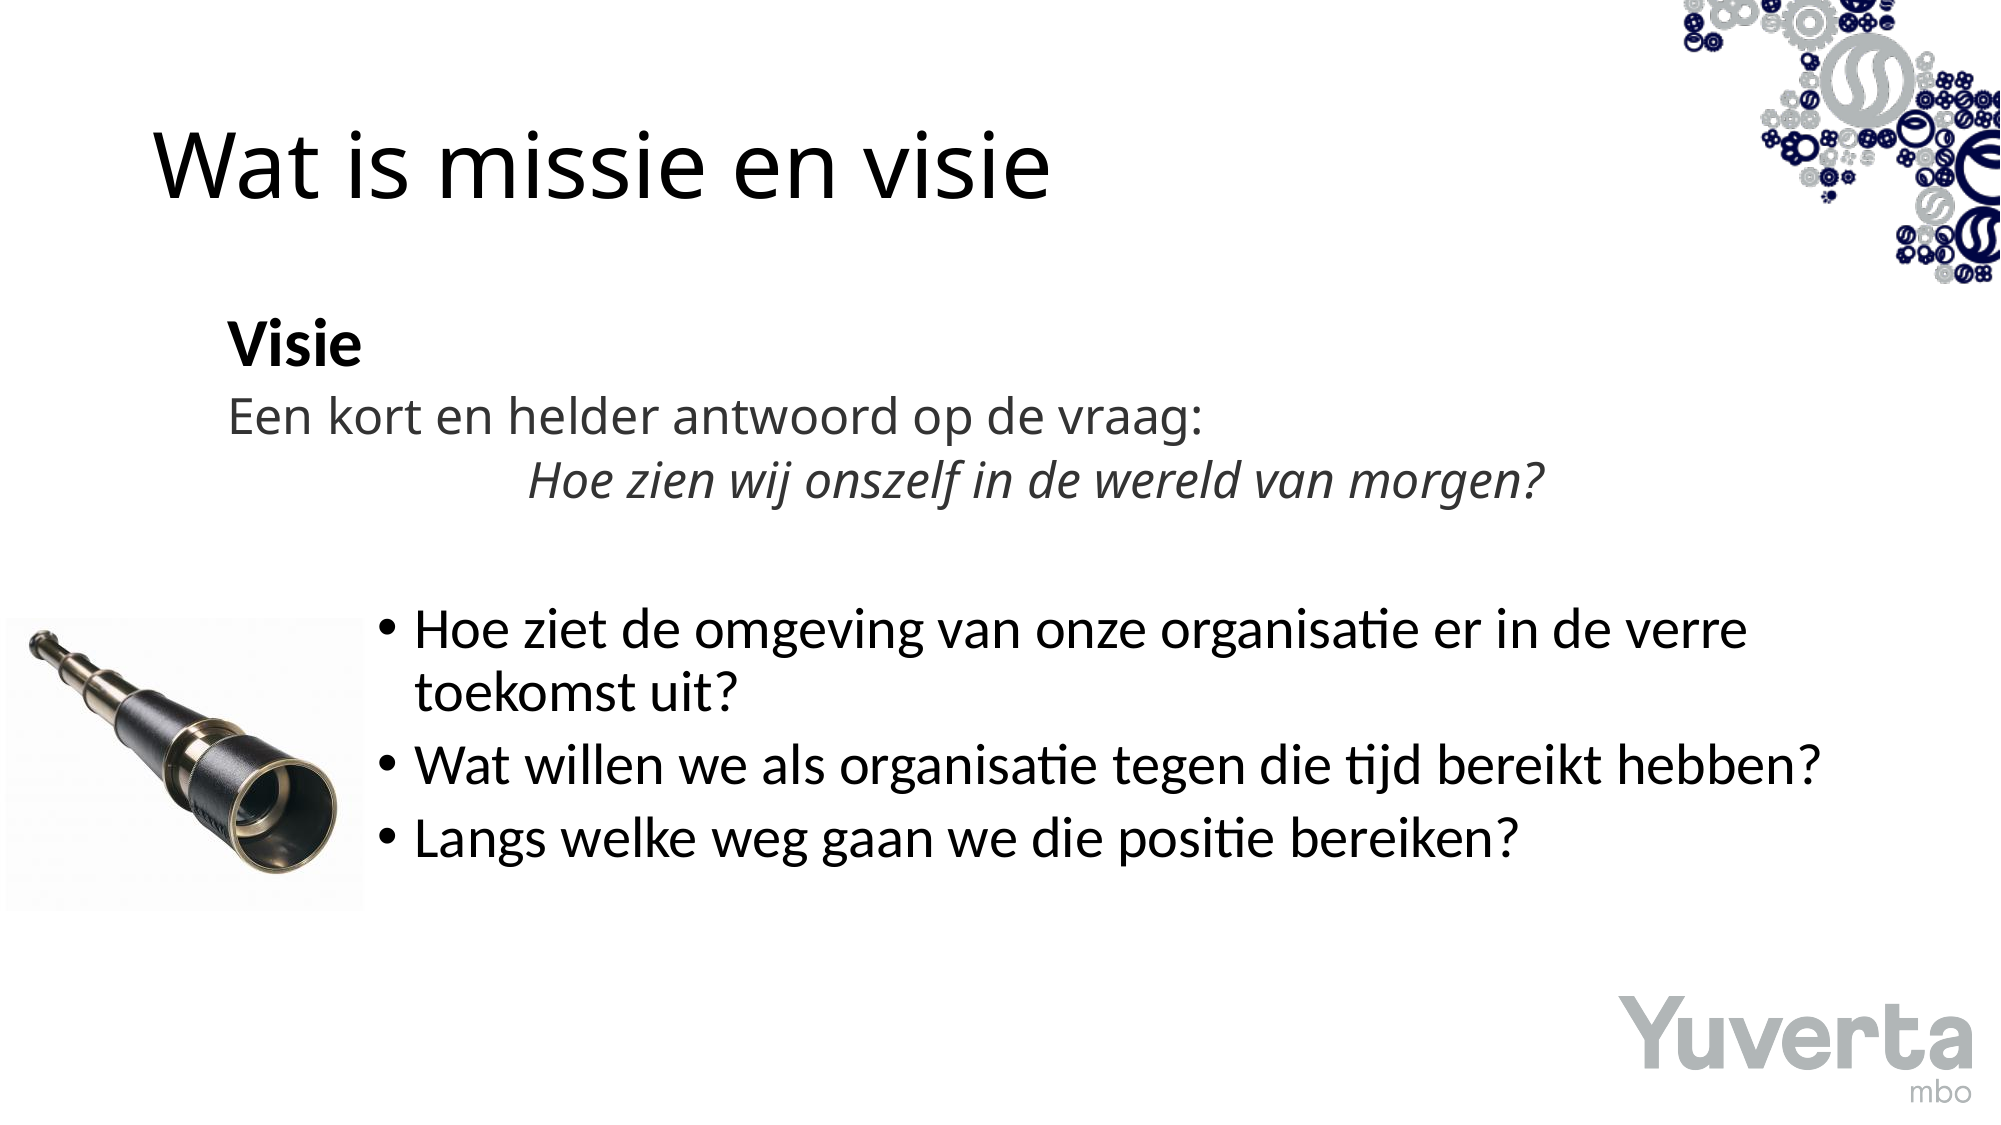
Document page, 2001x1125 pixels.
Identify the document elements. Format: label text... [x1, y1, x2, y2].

title Wat is missie en visie [137, 59, 1863, 278]
text_box Visie Een kort en helder antwoord op de vraag: Hoe zien wij onszelf in de wereld van morgen? Hoe ziet de omgeving van onze organisatie er in de verre toekomst uit? Wat willen we als organisatie tegen die tijd bereikt hebben? Langs welke weg gaan we die positie bereiken? [137, 299, 1978, 1014]
picture [0, 0, 2000, 1125]
